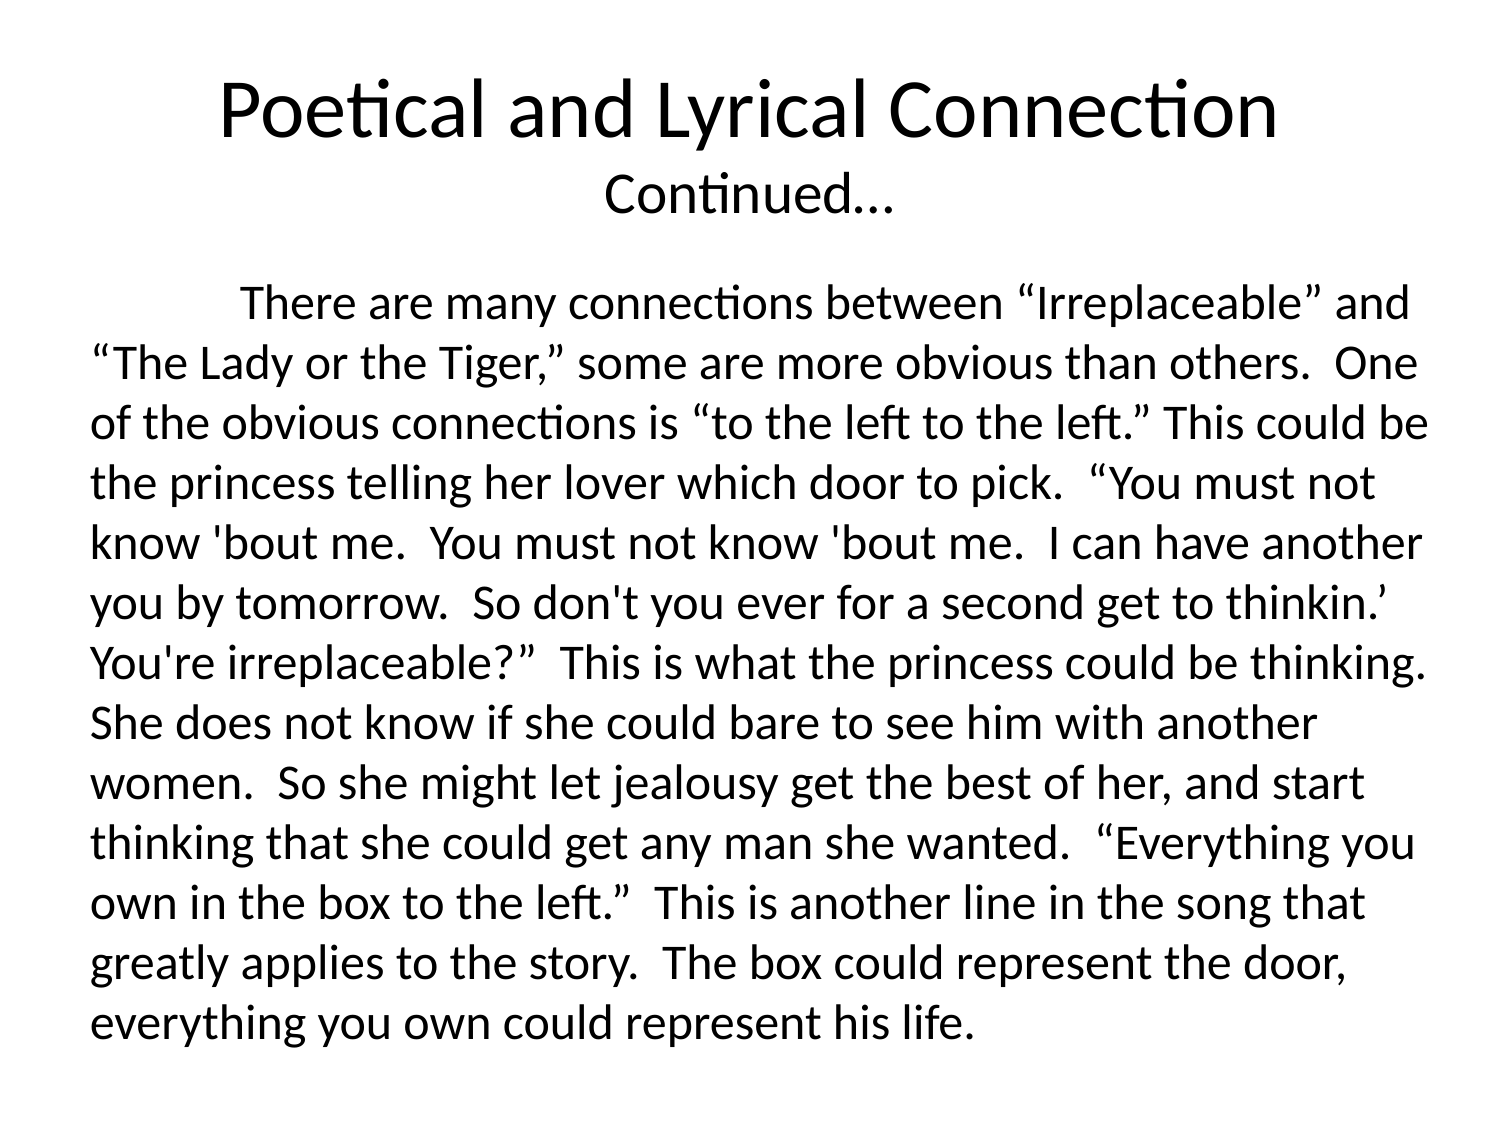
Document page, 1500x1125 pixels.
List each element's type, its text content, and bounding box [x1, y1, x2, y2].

text_box There are many connections between “Irreplaceable” and “The Lady or the Tiger,” some are more obvious than others. One of the obvious connections is “to the left to the left.” This could be the princess telling her lover which door to pick. “You must not know 'bout me. You must not know 'bout me. I can have another you by tomorrow. So don't you ever for a second get to thinkin.’ You're irreplaceable?” This is what the princess could be thinking. She does not know if she could bare to see him with another women. So she might let jealousy get the best of her, and start thinking that she could get any man she wanted. “Everything you own in the box to the left.” This is another line in the song that greatly applies to the story. The box could represent the door, everything you own could represent his life. [75, 262, 1464, 1125]
title Poetical and Lyrical Connection Continued… [75, 45, 1425, 233]
